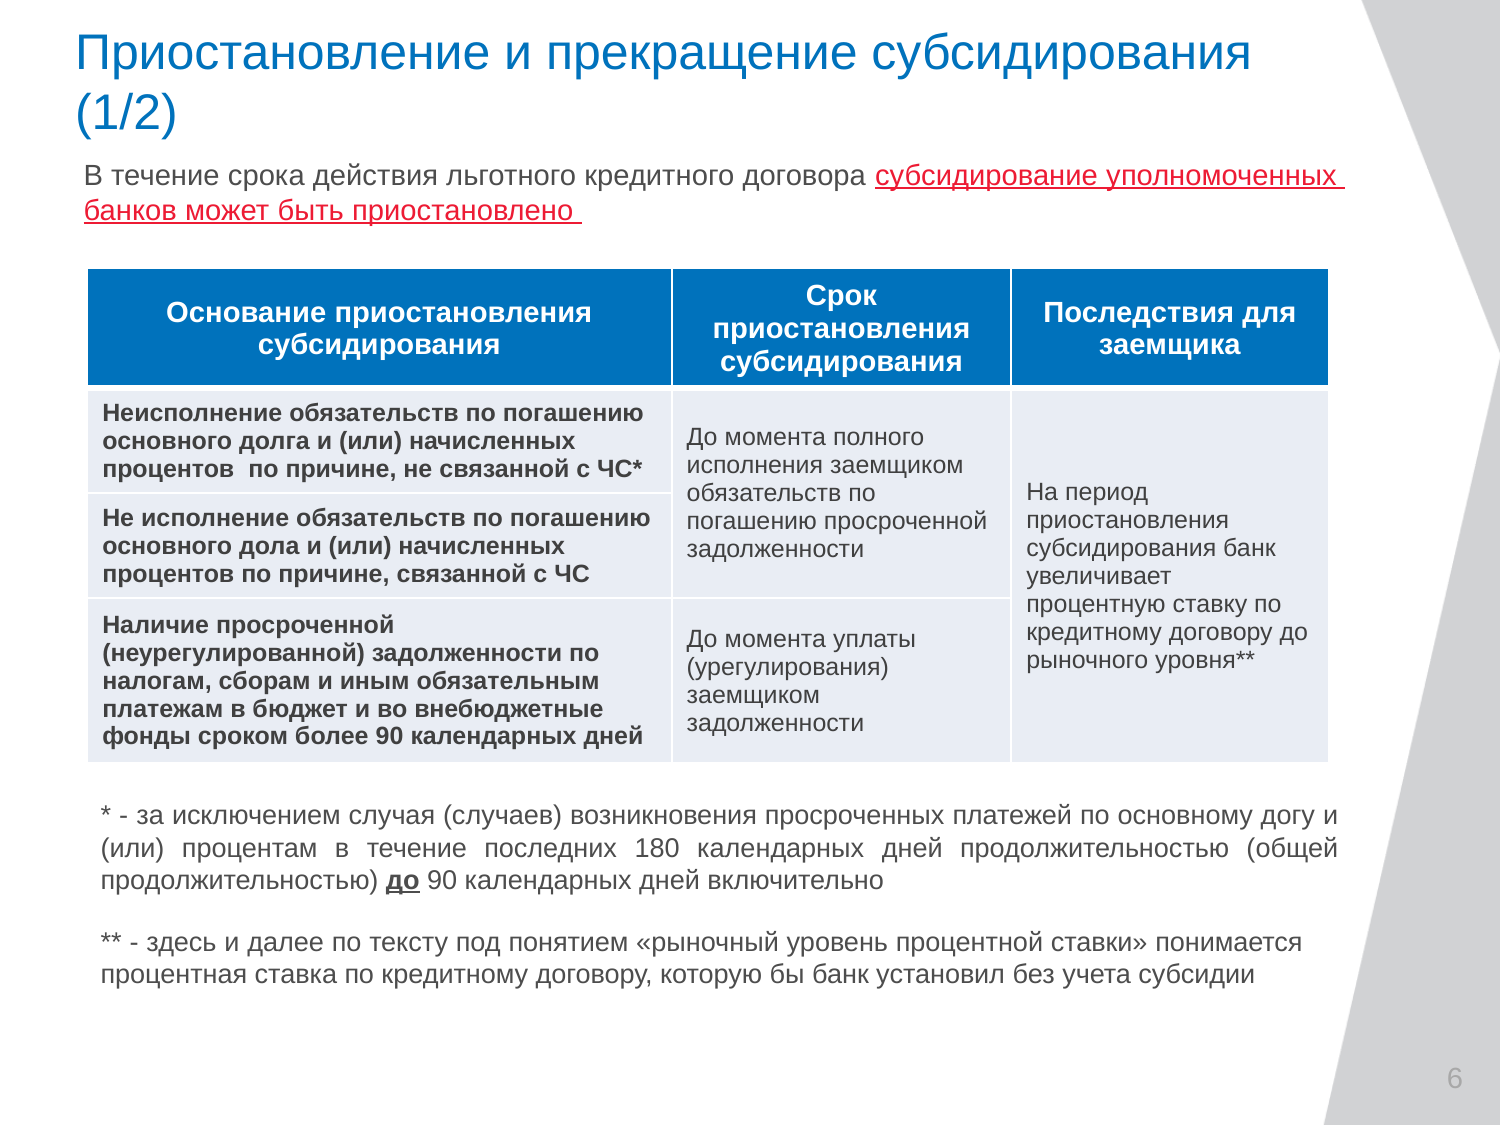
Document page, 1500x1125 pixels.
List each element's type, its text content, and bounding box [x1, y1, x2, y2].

table_header Основание приостановления субсидирования [88, 269, 671, 385]
table_cell До момента полного исполнения заемщиком обязательств по погашению просроченной задолженности [673, 391, 1010, 597]
text_box ** - здесь и далее по тексту под понятием «рыночный уровень процентной ставки» понимается процентная ставка по кредитному договору, которую бы банк установил без учета субсидии [85, 916, 1317, 997]
title Приостановление и прекращение субсидирования (1/2) [75, 19, 1341, 148]
text_box В течение срока действия льготного кредитного договора субсидирование уполномоченных банков может быть приостановлено [68, 148, 1461, 234]
table_cell Наличие просроченной (неурегулированной) задолженности по налогам, сборам и иным обязательным платежам в бюджет и во внебюджетные фонды сроком более 90 календарных дней [88, 599, 671, 762]
table_cell Не исполнение обязательств по погашению основного дола и (или) начисленных процентов по причине, связанной с ЧС [88, 494, 671, 597]
picture [0, 0, 1500, 1125]
table_cell Неисполнение обязательств по погашению основного долга и (или) начисленных процентов по причине, не связанной с ЧС* [88, 391, 671, 492]
table_cell До момента уплаты (урегулирования) заемщиком задолженности [673, 599, 1010, 762]
table_cell На период приостановления субсидирования банк увеличивает процентную ставку по кредитному договору до рыночного уровня** [1012, 391, 1328, 762]
text_box * - за исключением случая (случаев) возникновения просроченных платежей по основному догу и (или) процентам в течение последних 180 календарных дней продолжительностью (общей продолжительностью) до 90 календарных дней включительно [85, 790, 1353, 903]
table_header Срок приостановления субсидирования [673, 269, 1010, 385]
table_header Последствия для заемщика [1012, 269, 1328, 385]
slide_number 6 [1128, 1046, 1478, 1107]
